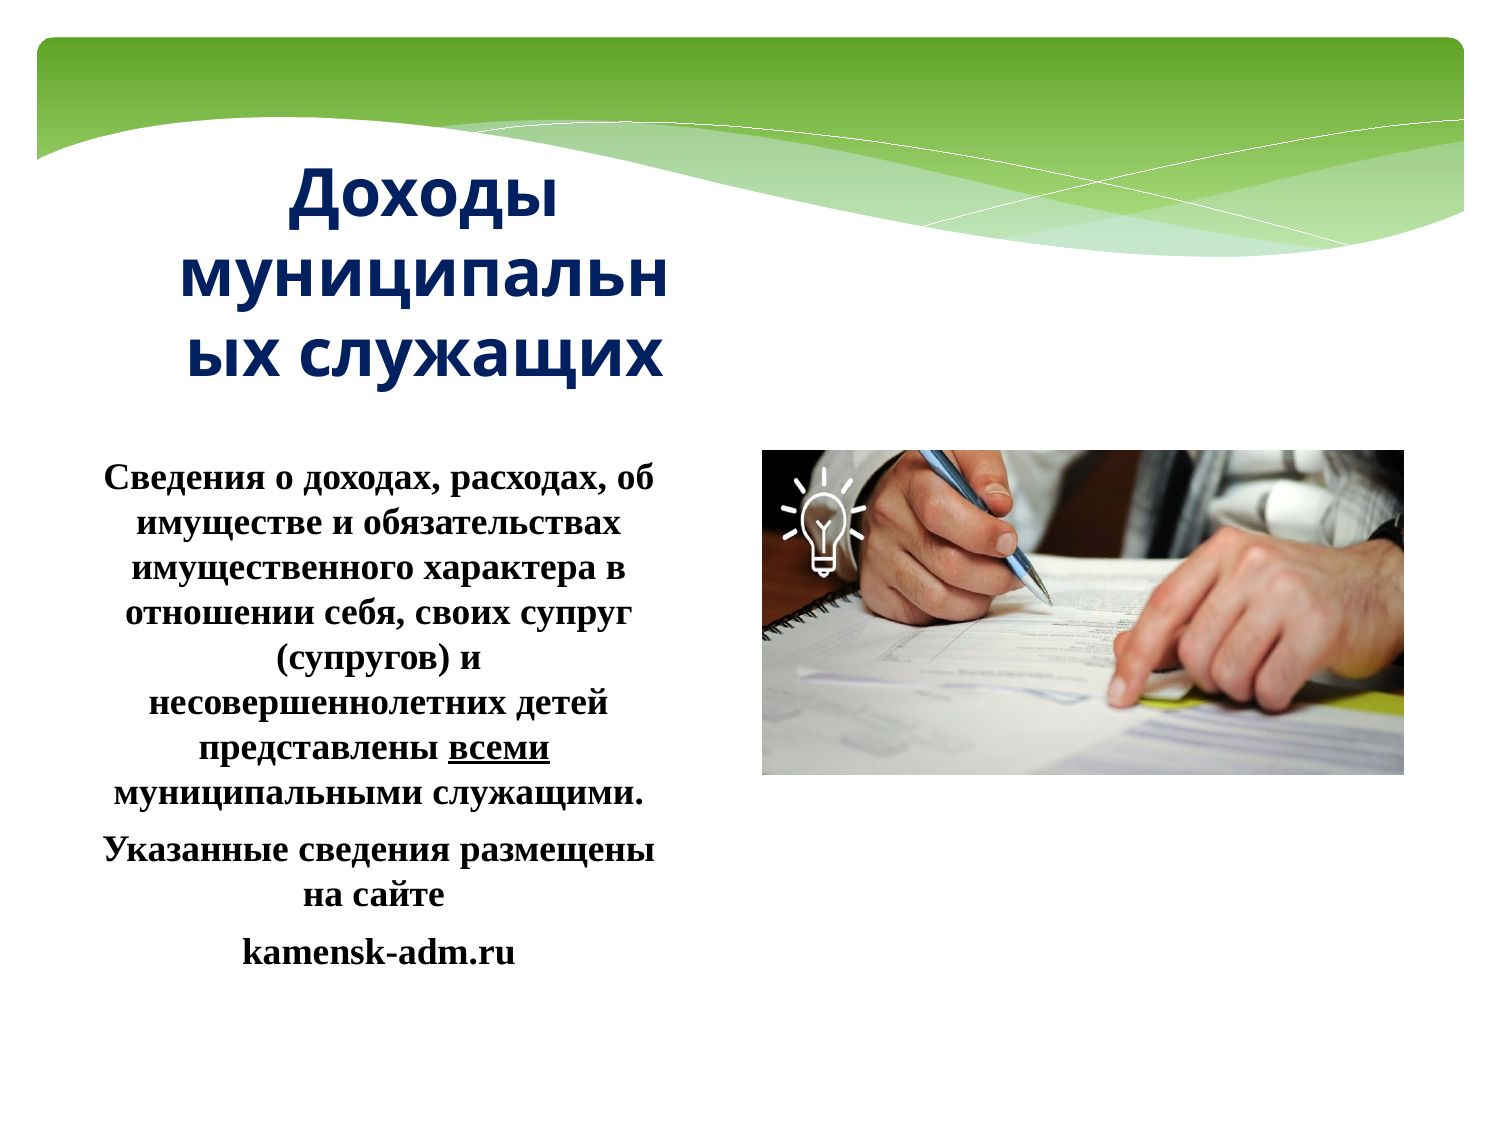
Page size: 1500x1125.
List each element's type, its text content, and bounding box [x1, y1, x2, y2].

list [762, 450, 1404, 775]
list Сведения о доходах, расходах, об имуществе и обязательствах имущественного характера в отношении себя, своих супруг (супругов) и несовершеннолетних детей представлены всеми муниципальными служащими. Указанные сведения размещены на сайте kamensk-adm.ru [81, 444, 677, 1000]
title Доходы муниципальных служащих [150, 137, 700, 398]
